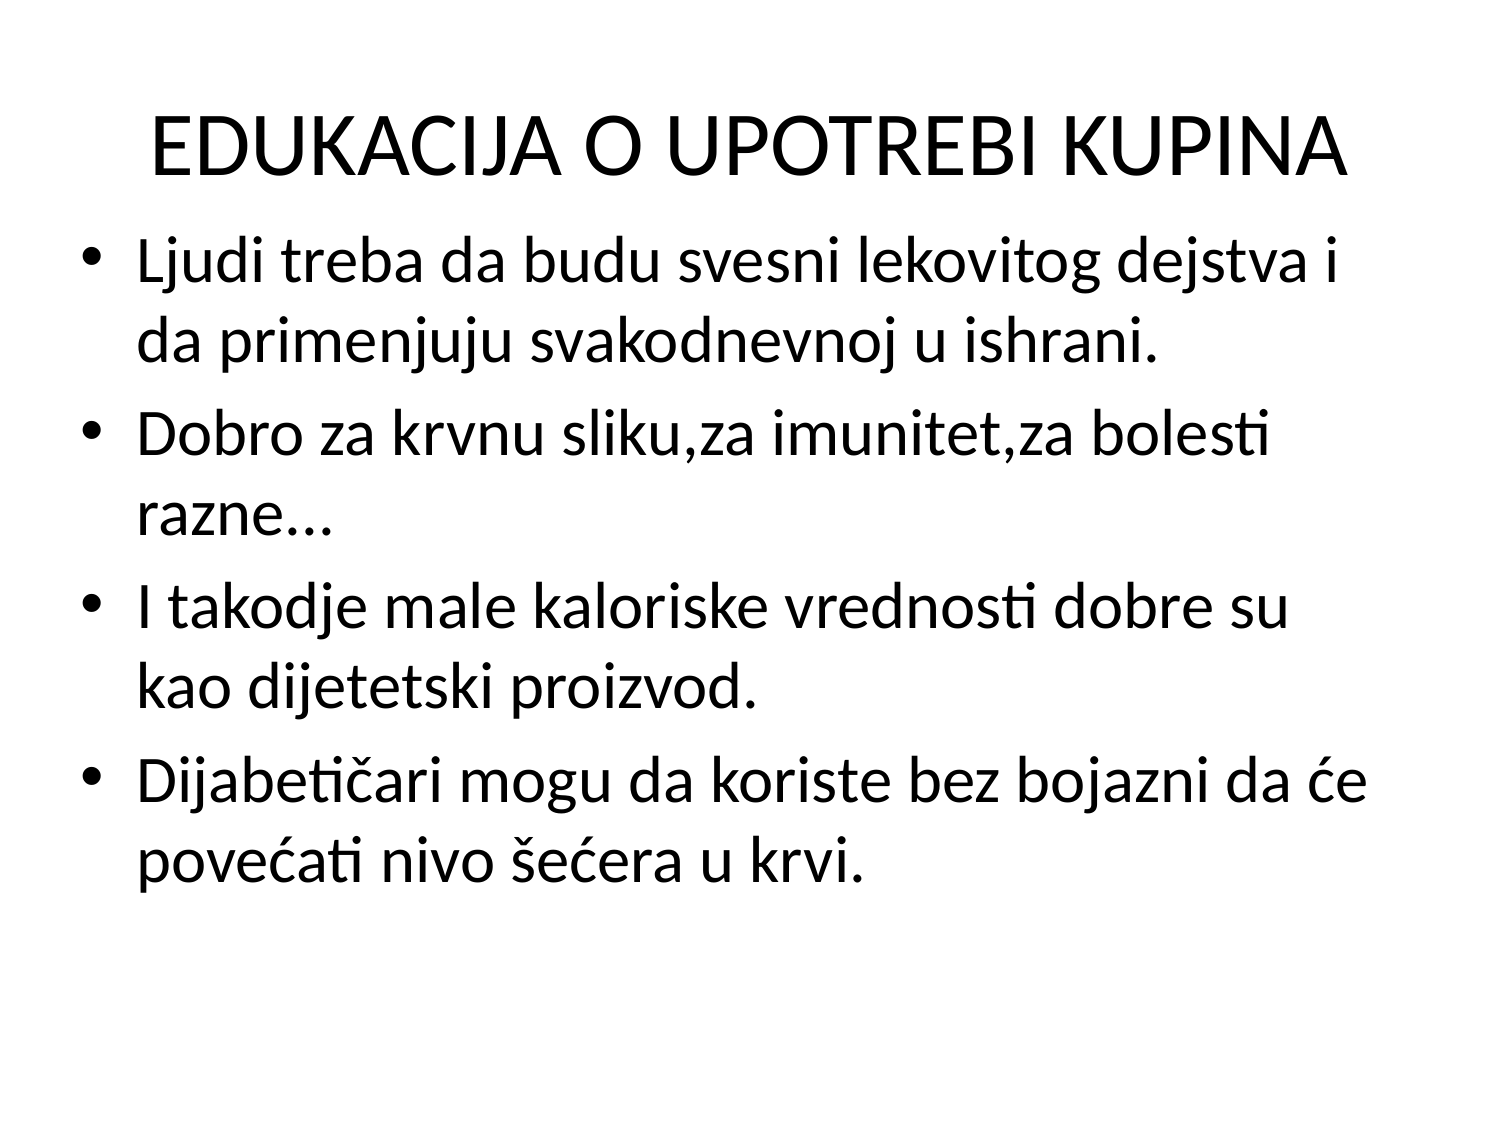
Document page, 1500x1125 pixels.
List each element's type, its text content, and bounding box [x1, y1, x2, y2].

title EDUKACIJA O UPOTREBI KUPINA [75, 45, 1425, 233]
list Ljudi treba da budu svesni lekovitog dejstva i da primenjuju svakodnevnoj u ishrani. Dobro za krvnu sliku,za imunitet,za bolesti razne... I takodje male kaloriske vrednosti dobre su kao dijetetski proizvod. Dijabetičari mogu da koriste bez bojazni da će povećati nivo šećera u krvi. [64, 208, 1415, 1028]
